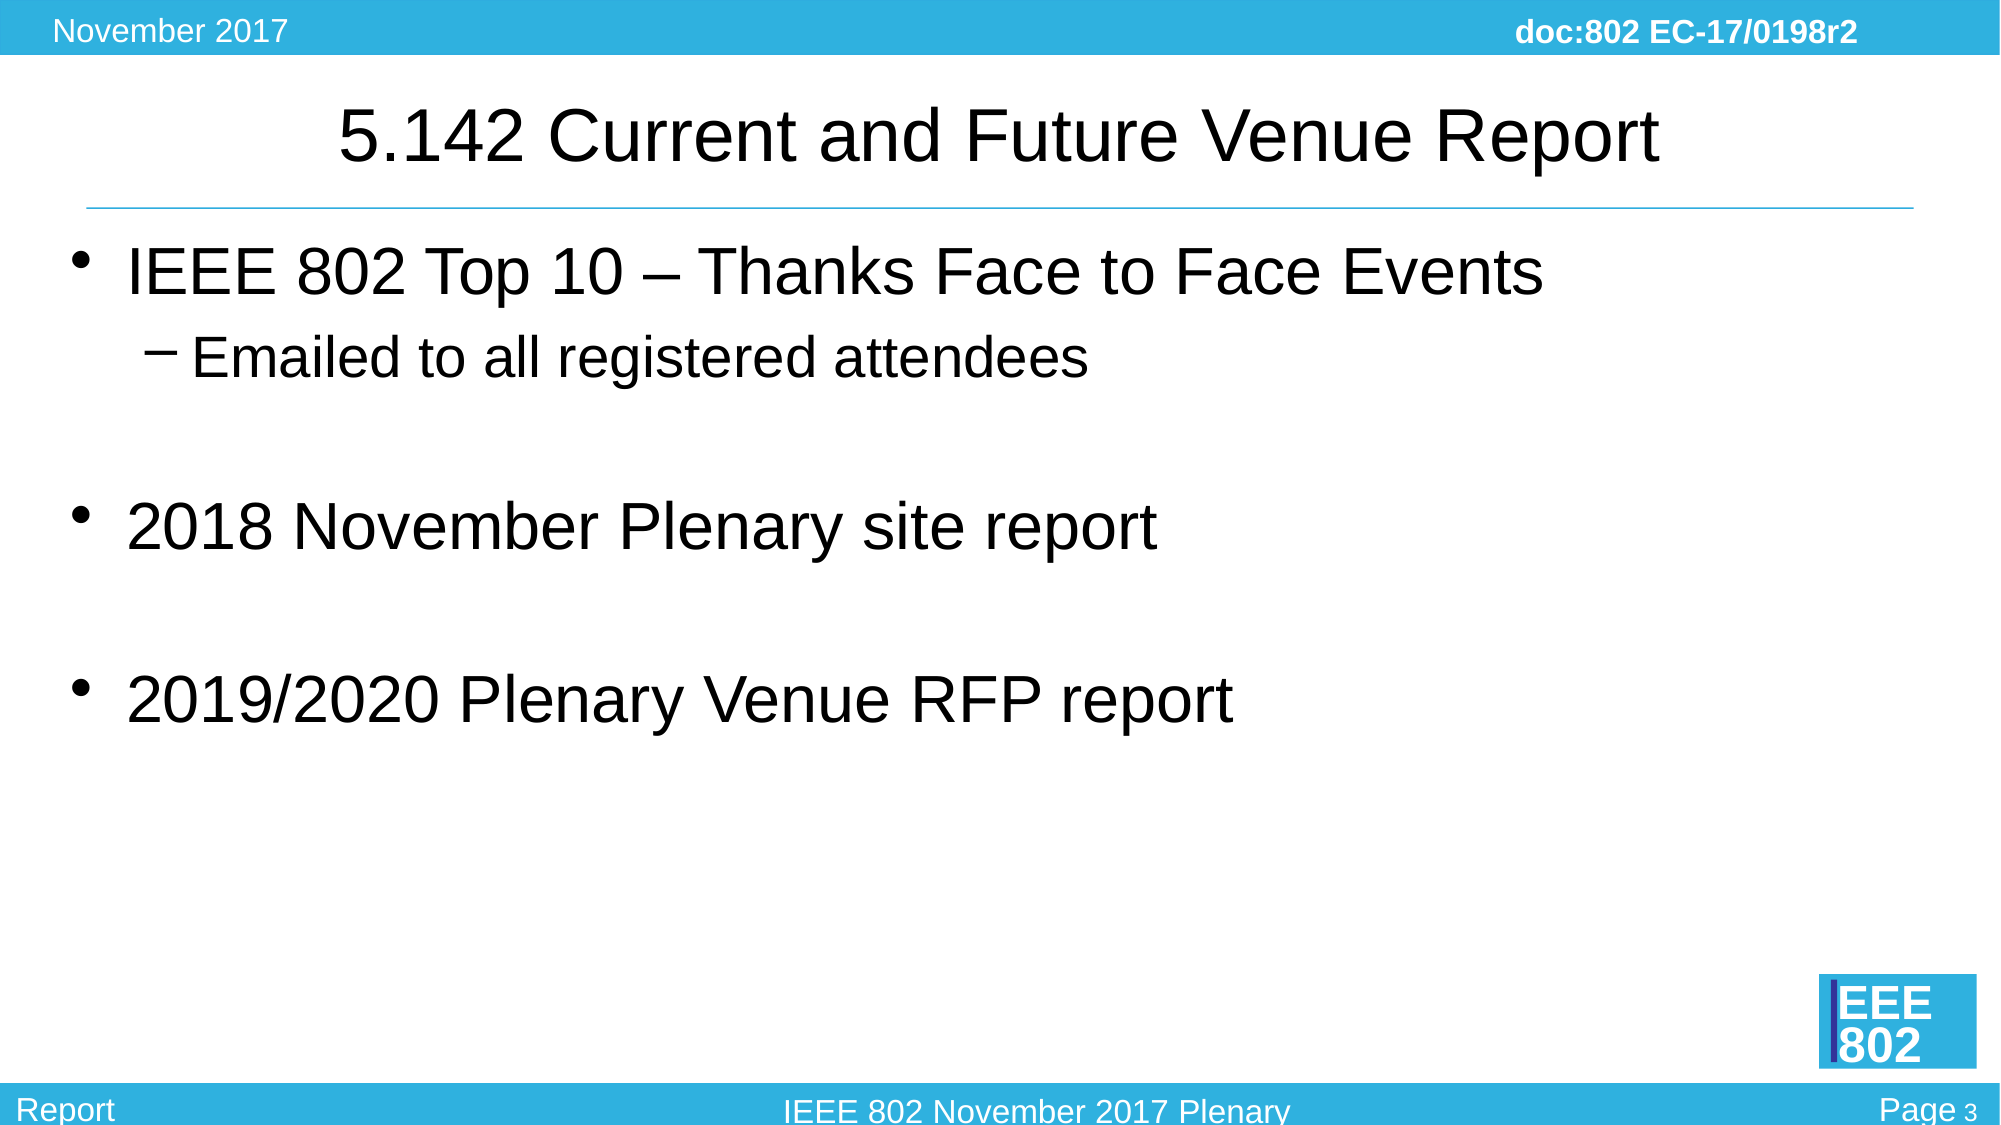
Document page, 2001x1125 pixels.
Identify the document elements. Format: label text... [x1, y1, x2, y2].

list IEEE 802 Top 10 – Thanks Face to Face Events Emailed to all registered attendees 2018 November Plenary site report 2019/2020 Plenary Venue RFP report [54, 220, 1855, 963]
title 5.142 Current and Future Venue Report [99, 66, 1900, 197]
